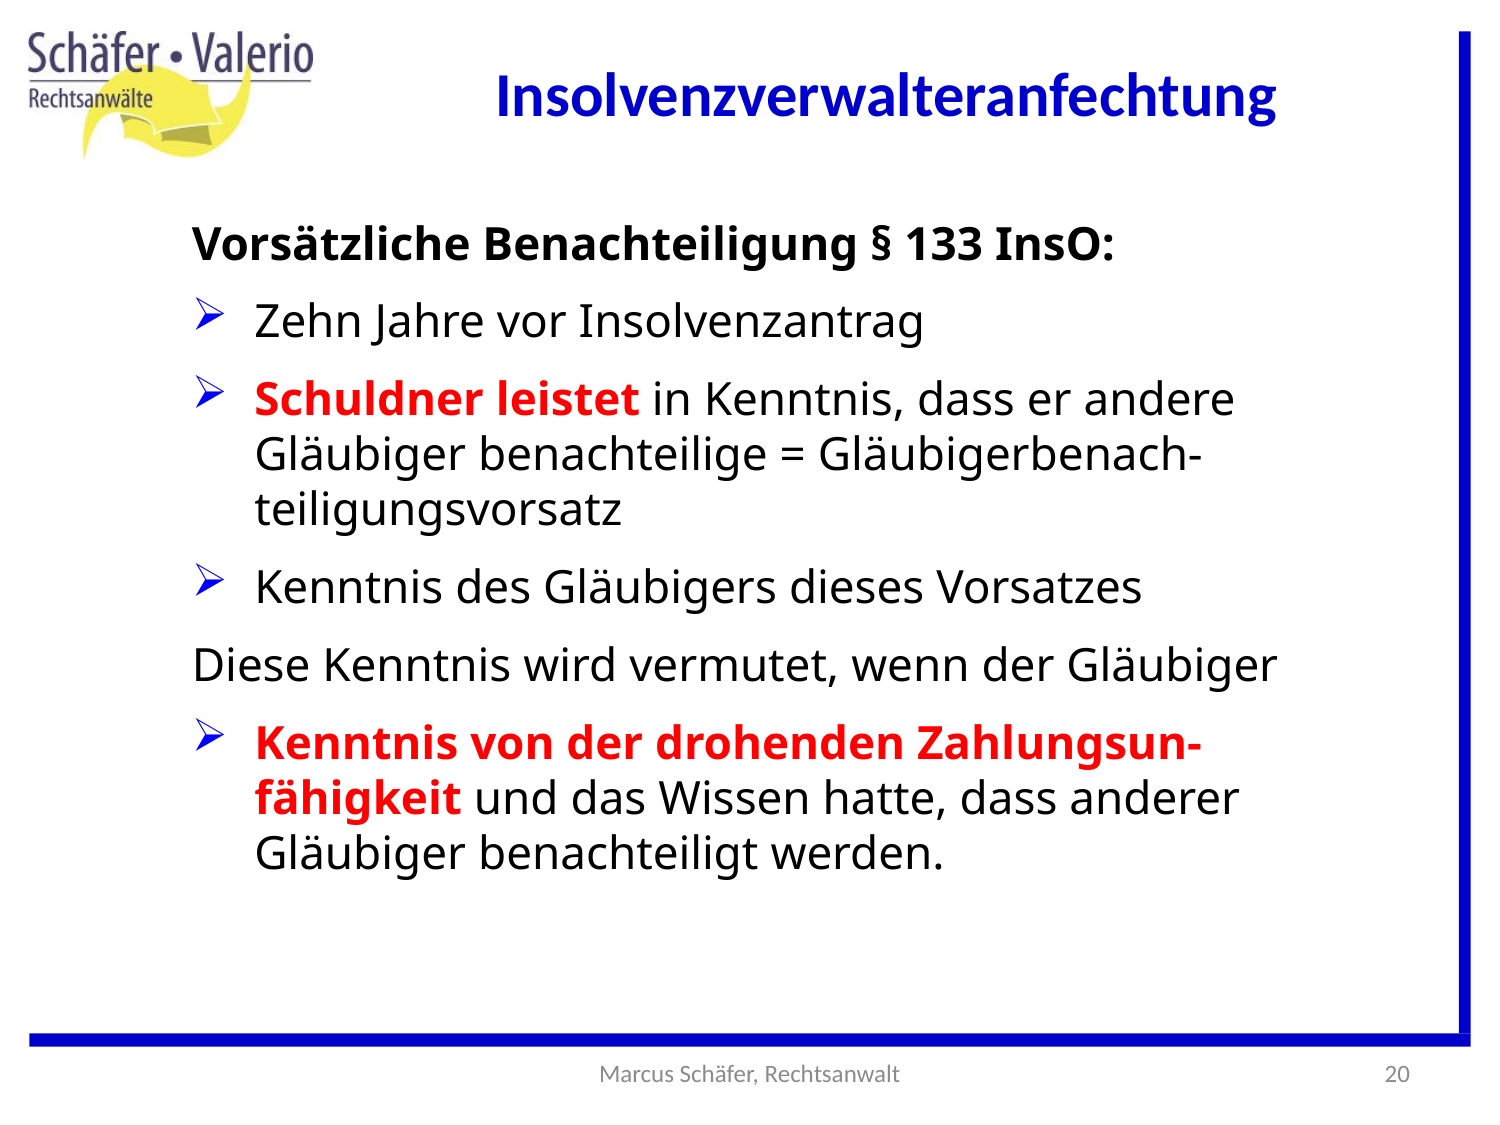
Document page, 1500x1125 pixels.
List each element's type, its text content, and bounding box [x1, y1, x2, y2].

slide_number 20 [1074, 1055, 1425, 1103]
picture [28, 31, 314, 160]
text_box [29, 31, 1471, 1048]
footer Marcus Schäfer, Rechtsanwalt [512, 1055, 988, 1103]
